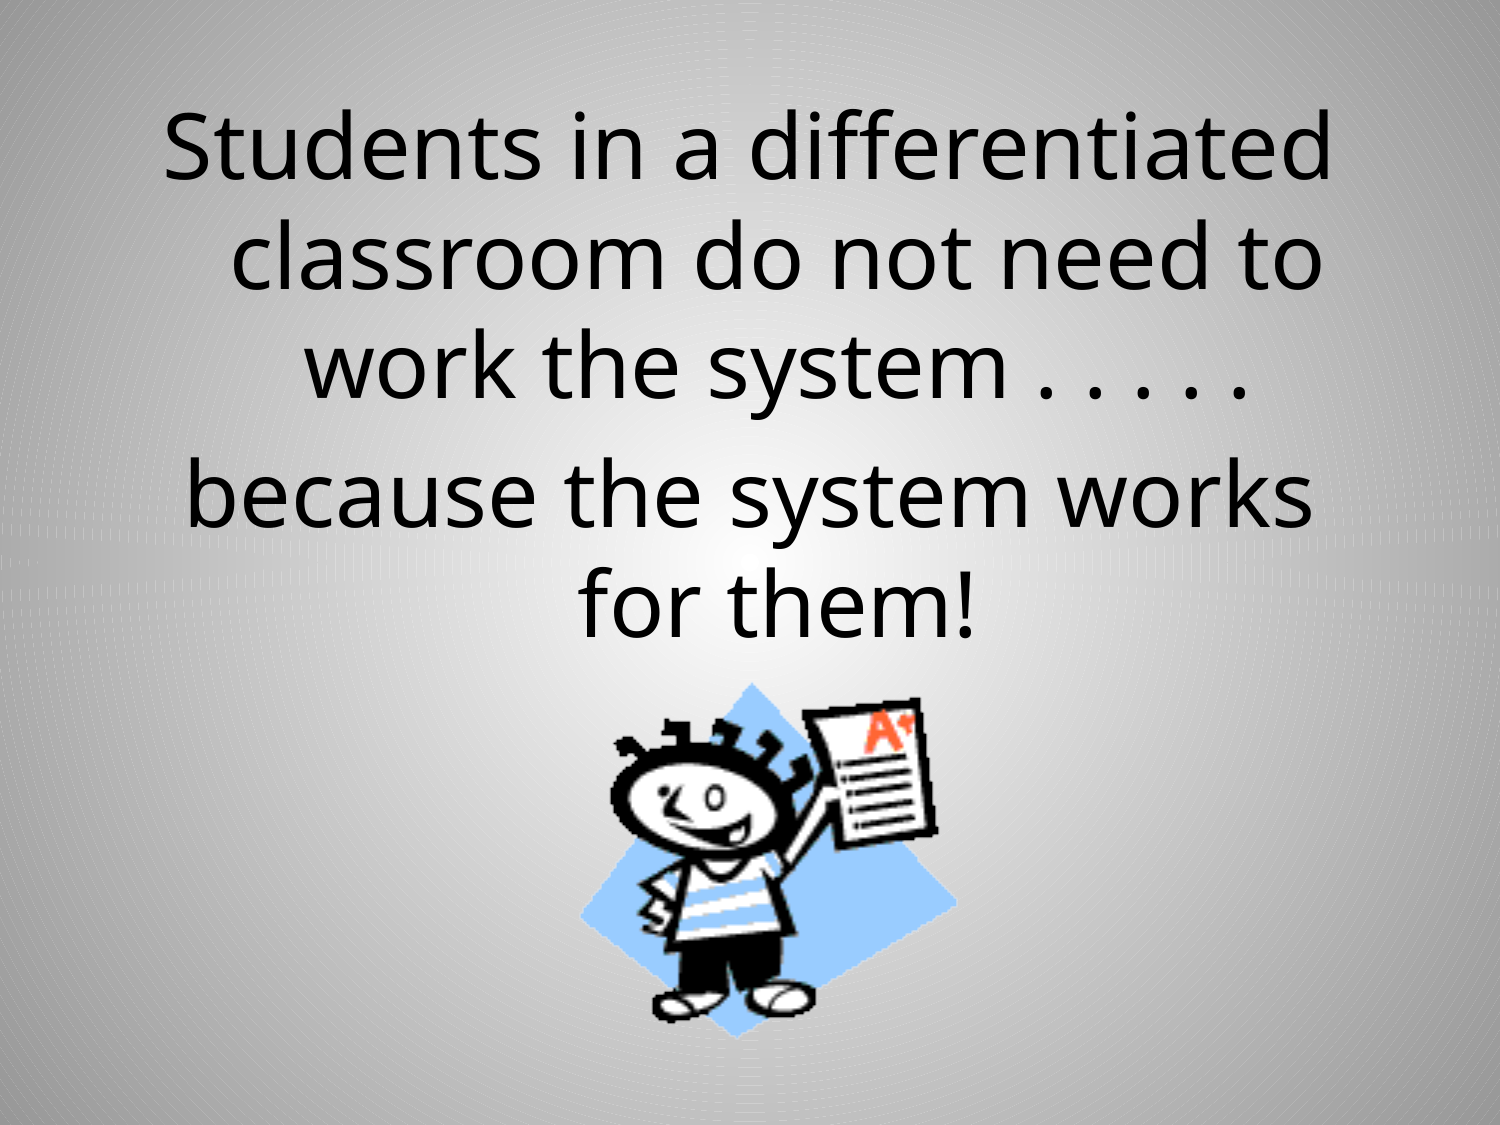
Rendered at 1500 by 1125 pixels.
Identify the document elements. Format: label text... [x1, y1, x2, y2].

picture [574, 674, 967, 1046]
list Students in a differentiated classroom do not need to work the system . . . . . because the system works for them! [112, 79, 1388, 1001]
